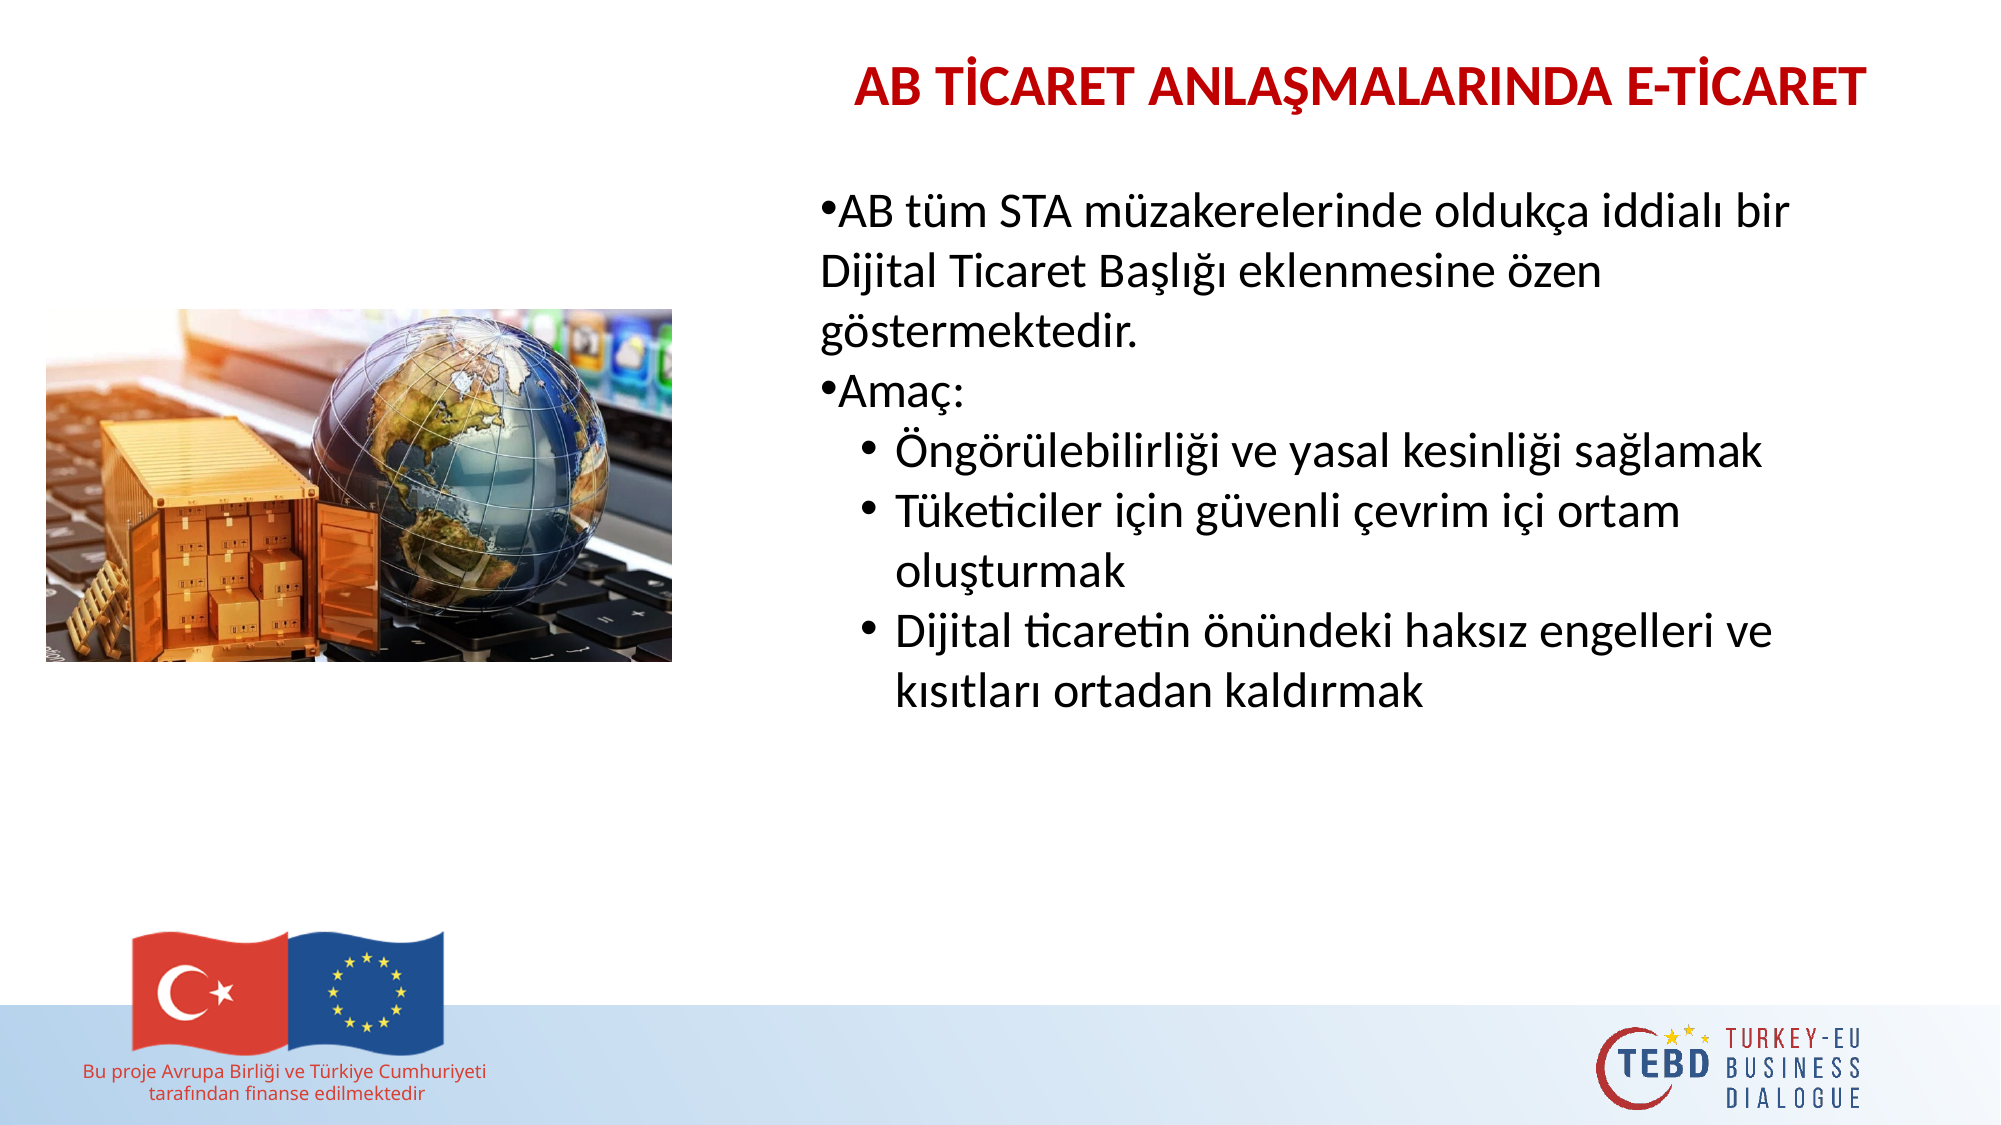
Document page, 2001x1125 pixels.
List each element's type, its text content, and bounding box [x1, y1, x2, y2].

picture [1596, 1024, 1859, 1110]
picture [123, 923, 450, 1062]
text_box Bu proje Avrupa Birliği ve Türkiye Cumhuriyeti tarafından finanse edilmektedir [0, 1052, 618, 1112]
text_box AB TİCARET ANLAŞMALARINDA E-TİCARET AB tüm STA müzakerelerinde oldukça iddialı bir Dijital Ticaret Başlığı eklenmesine özen göstermektedir. Amaç: Öngörülebilirliği ve yasal kesinliği sağlamak Tüketiciler için güvenli çevrim içi ortam oluşturmak Dijital ticaretin önündeki haksız engelleri ve kısıtları ortadan kaldırmak [805, 39, 1916, 815]
picture [46, 309, 672, 662]
text_box [0, 1004, 2000, 1125]
